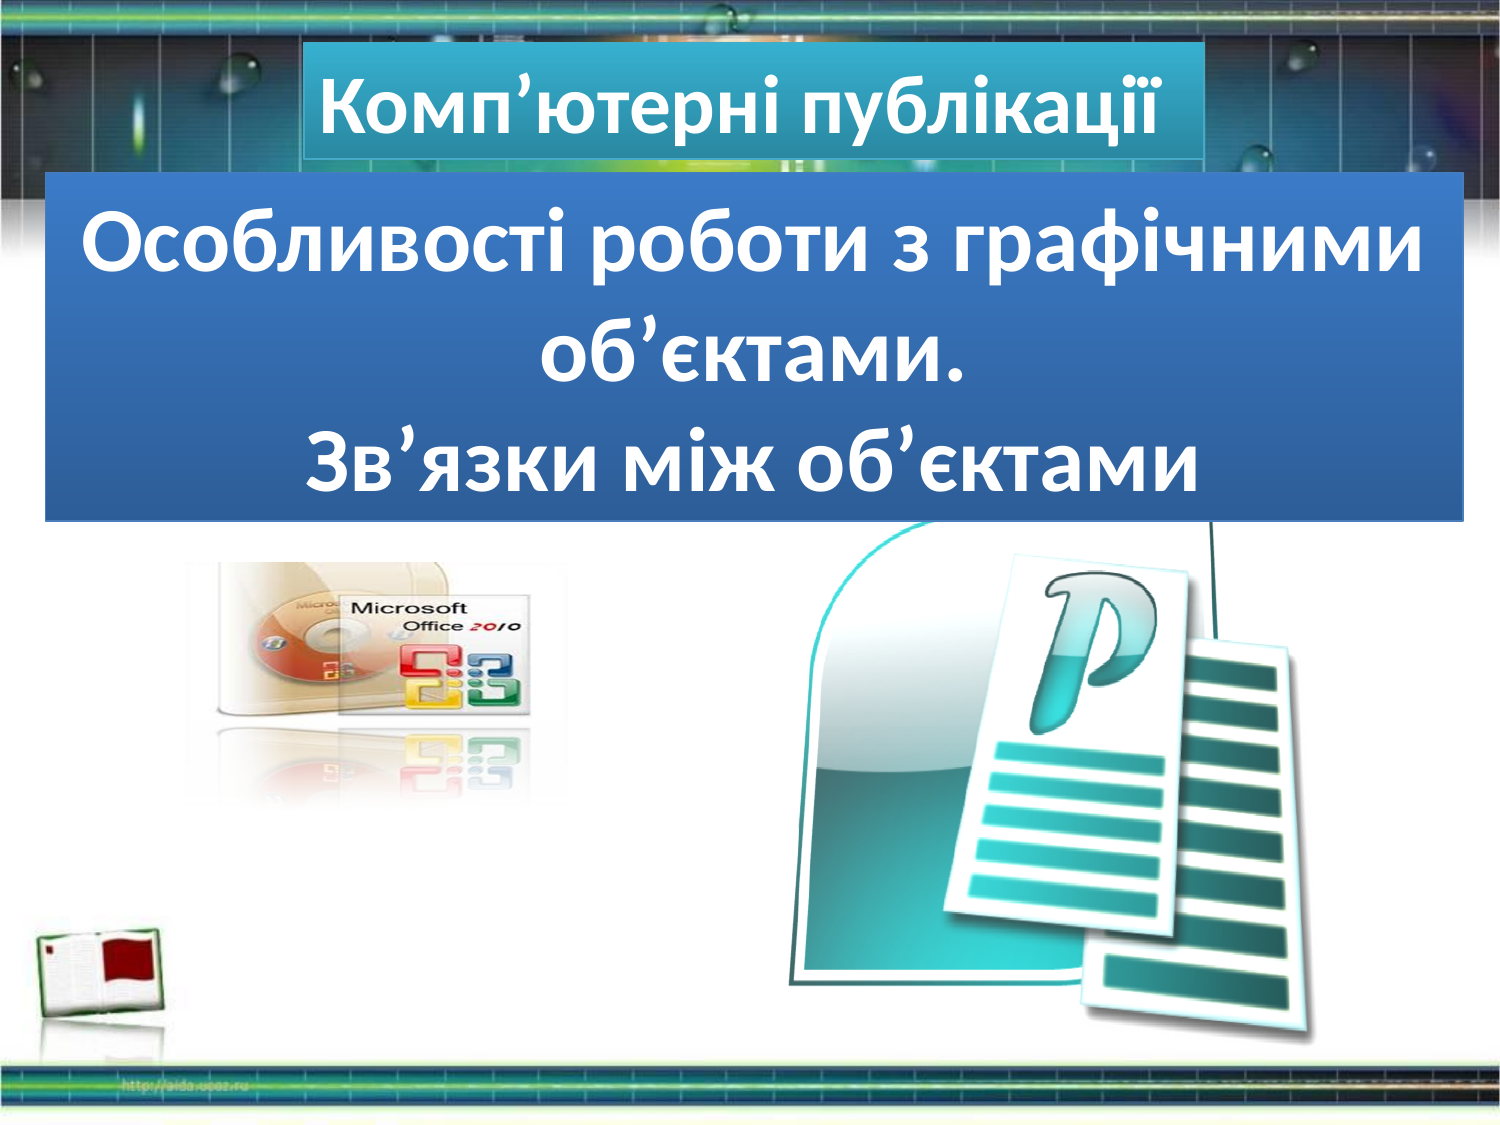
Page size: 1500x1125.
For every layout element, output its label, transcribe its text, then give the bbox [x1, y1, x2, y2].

text_box Комп’ютерні публікації [304, 42, 1205, 159]
picture [0, 0, 1500, 1125]
text_box Особливості роботи з графічними об’єктами. Зв’язки між об’єктами [45, 172, 1463, 521]
